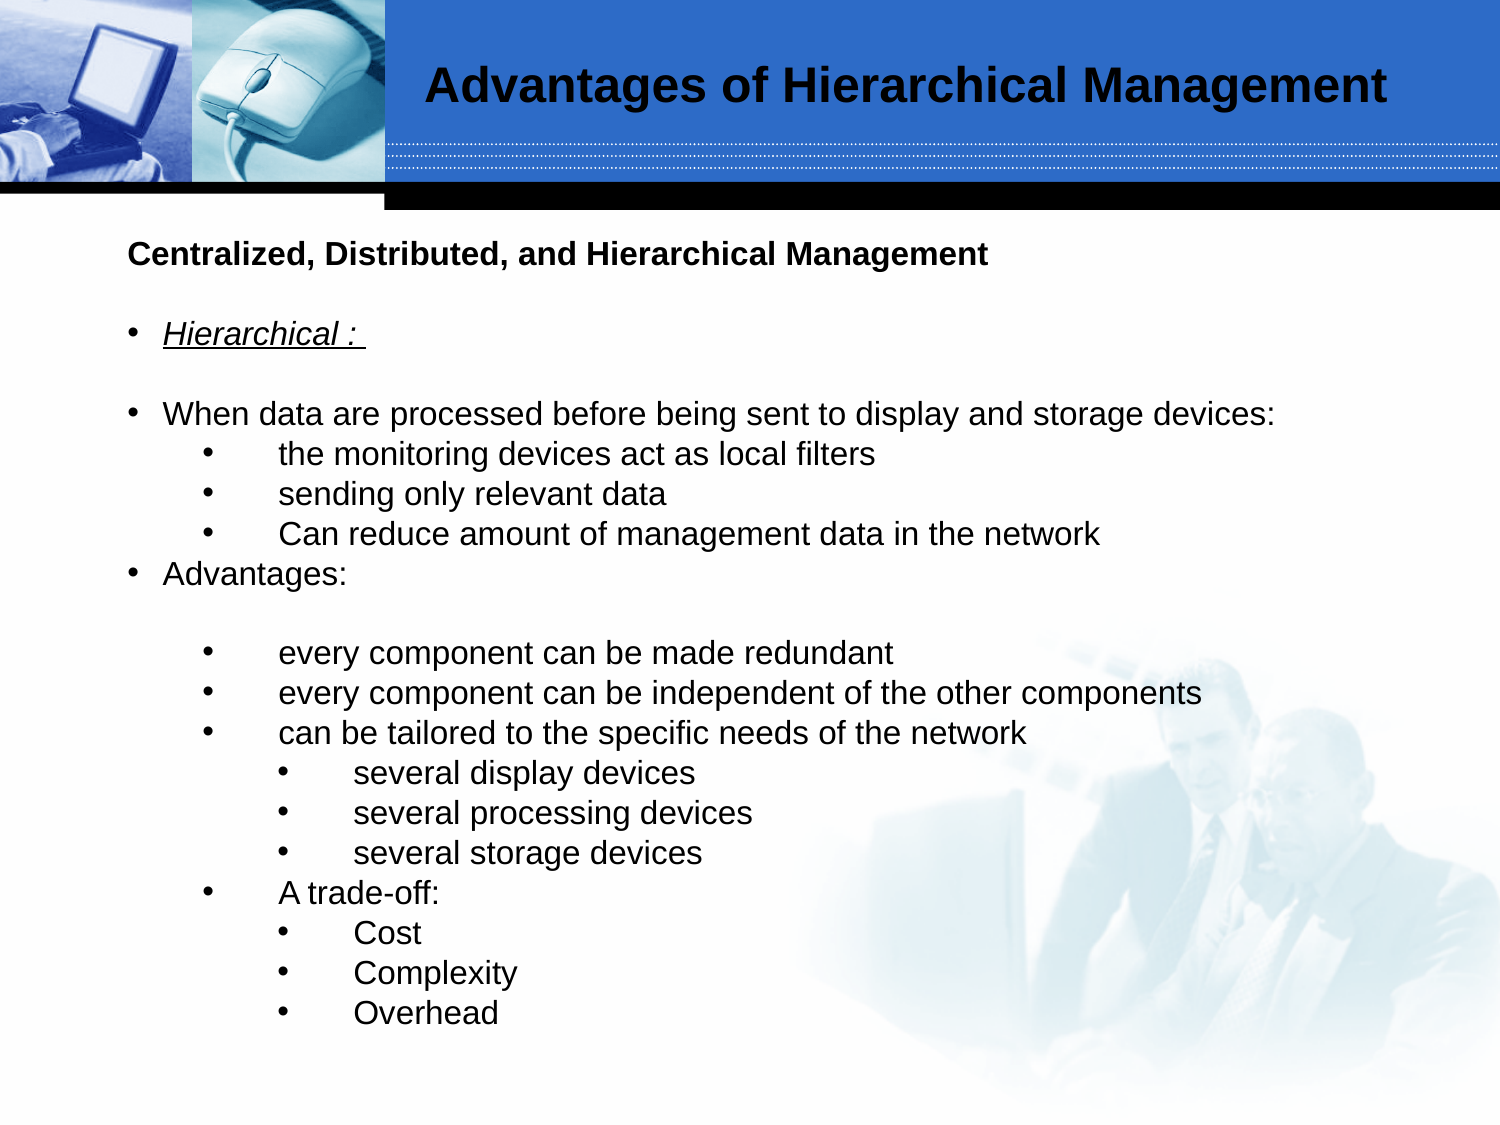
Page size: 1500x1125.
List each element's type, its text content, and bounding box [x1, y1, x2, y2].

picture [0, 0, 385, 181]
text_box Centralized, Distributed, and Hierarchical Management Hierarchical : When data are processed before being sent to display and storage devices: the monitoring devices act as local filters sending only relevant data Can reduce amount of management data in the network Advantages: every component can be made redundant every component can be independent of the other components can be tailored to the specific needs of the network several display devices several processing devices several storage devices A trade-off: Cost Complexity Overhead [112, 224, 1500, 1039]
title Advantages of Hierarchical Management [275, 44, 1500, 224]
picture [0, 194, 1500, 1125]
